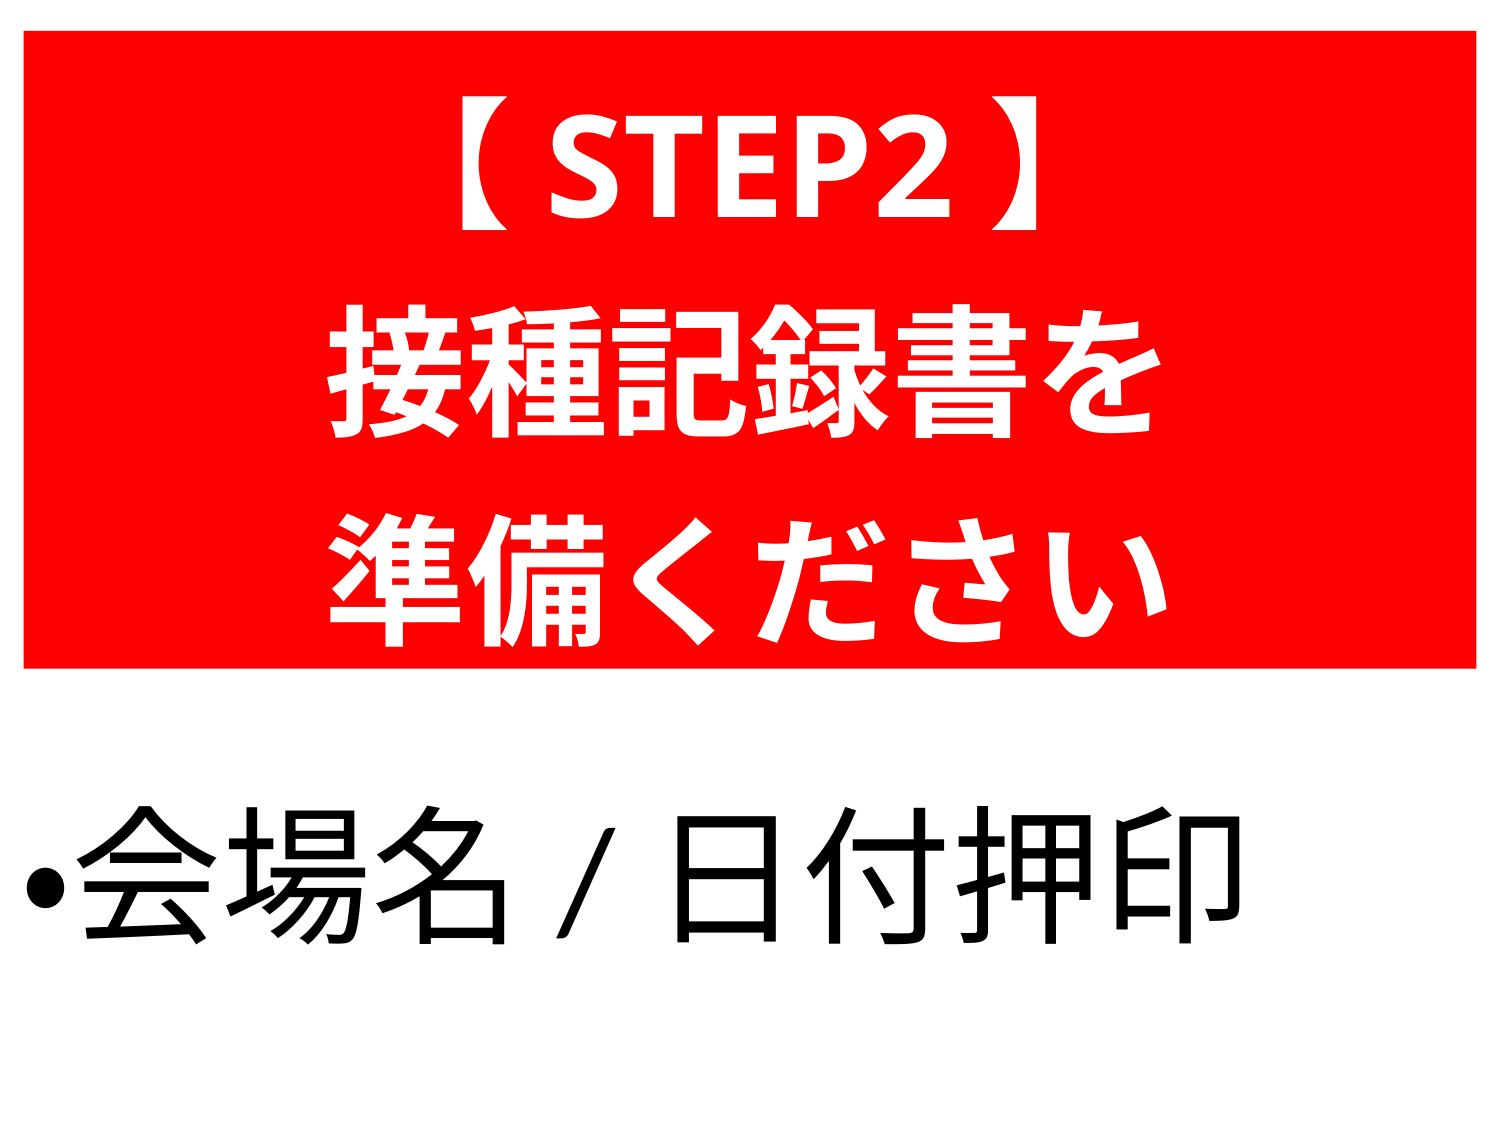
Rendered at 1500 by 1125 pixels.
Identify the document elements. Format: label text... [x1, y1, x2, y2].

text_box 【STEP2】 接種記録書を 準備ください [21, 29, 1479, 671]
text_box ・会場名/日付押印 [5, 775, 1267, 970]
